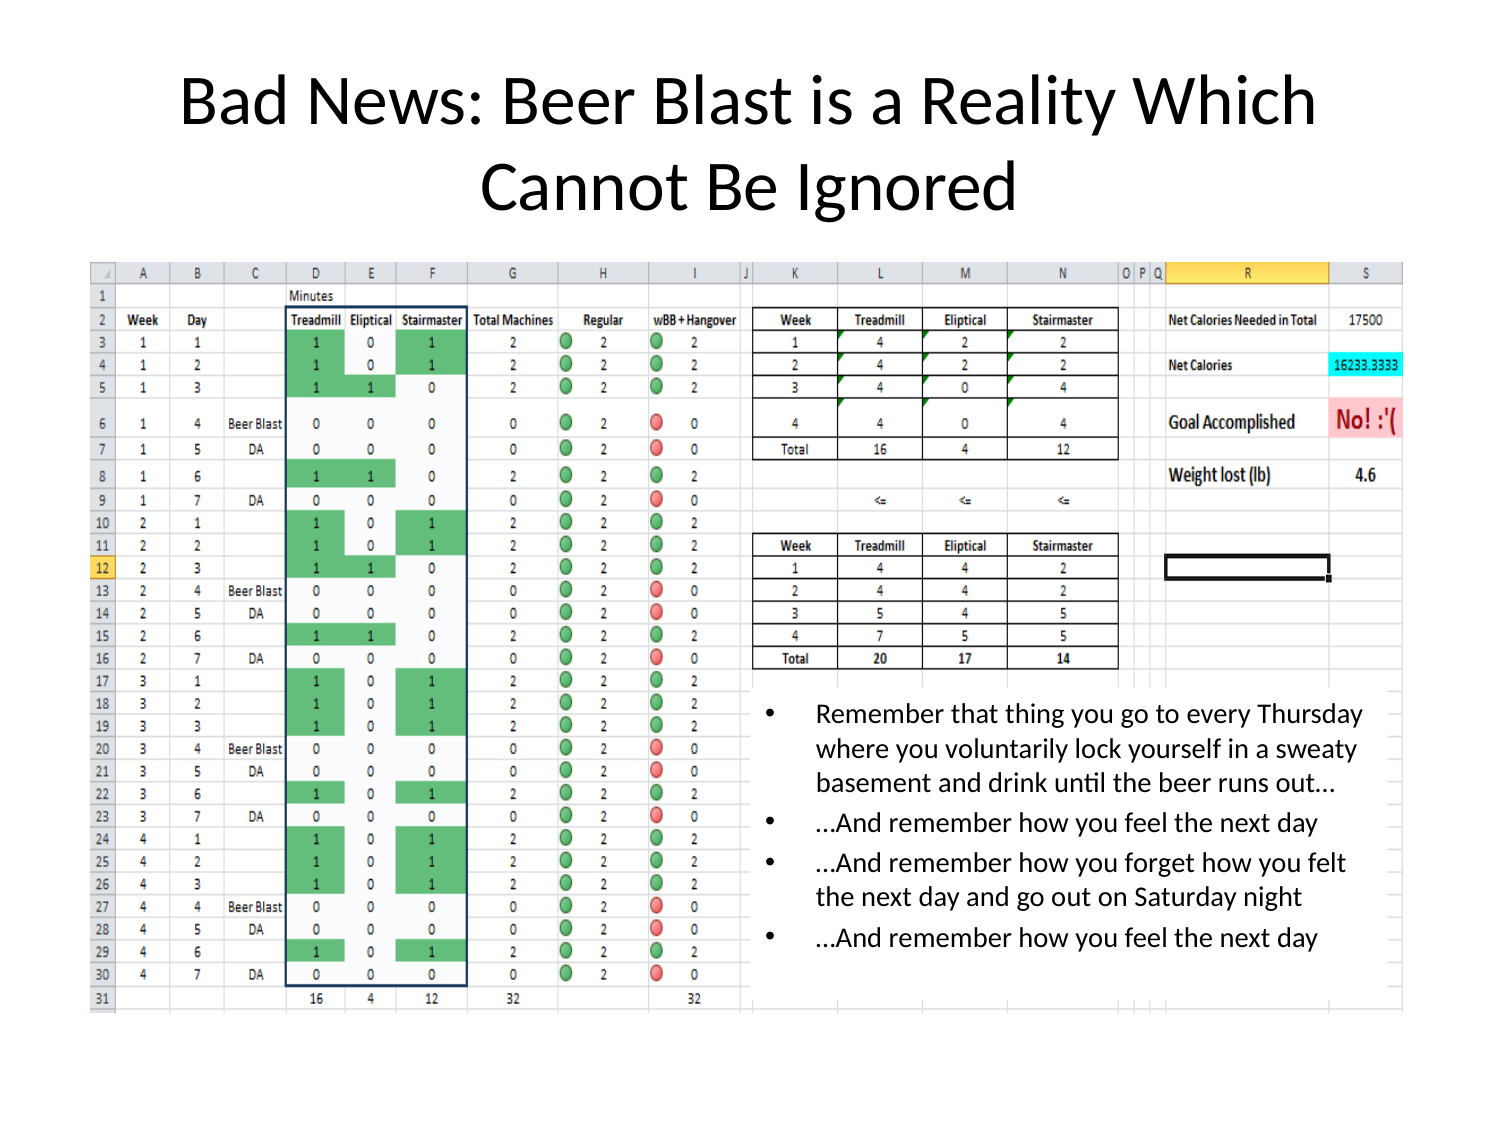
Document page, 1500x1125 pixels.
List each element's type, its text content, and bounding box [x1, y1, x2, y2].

title Bad News: Beer Blast is a Reality Which Cannot Be Ignored [75, 45, 1425, 233]
picture [89, 262, 1403, 1013]
